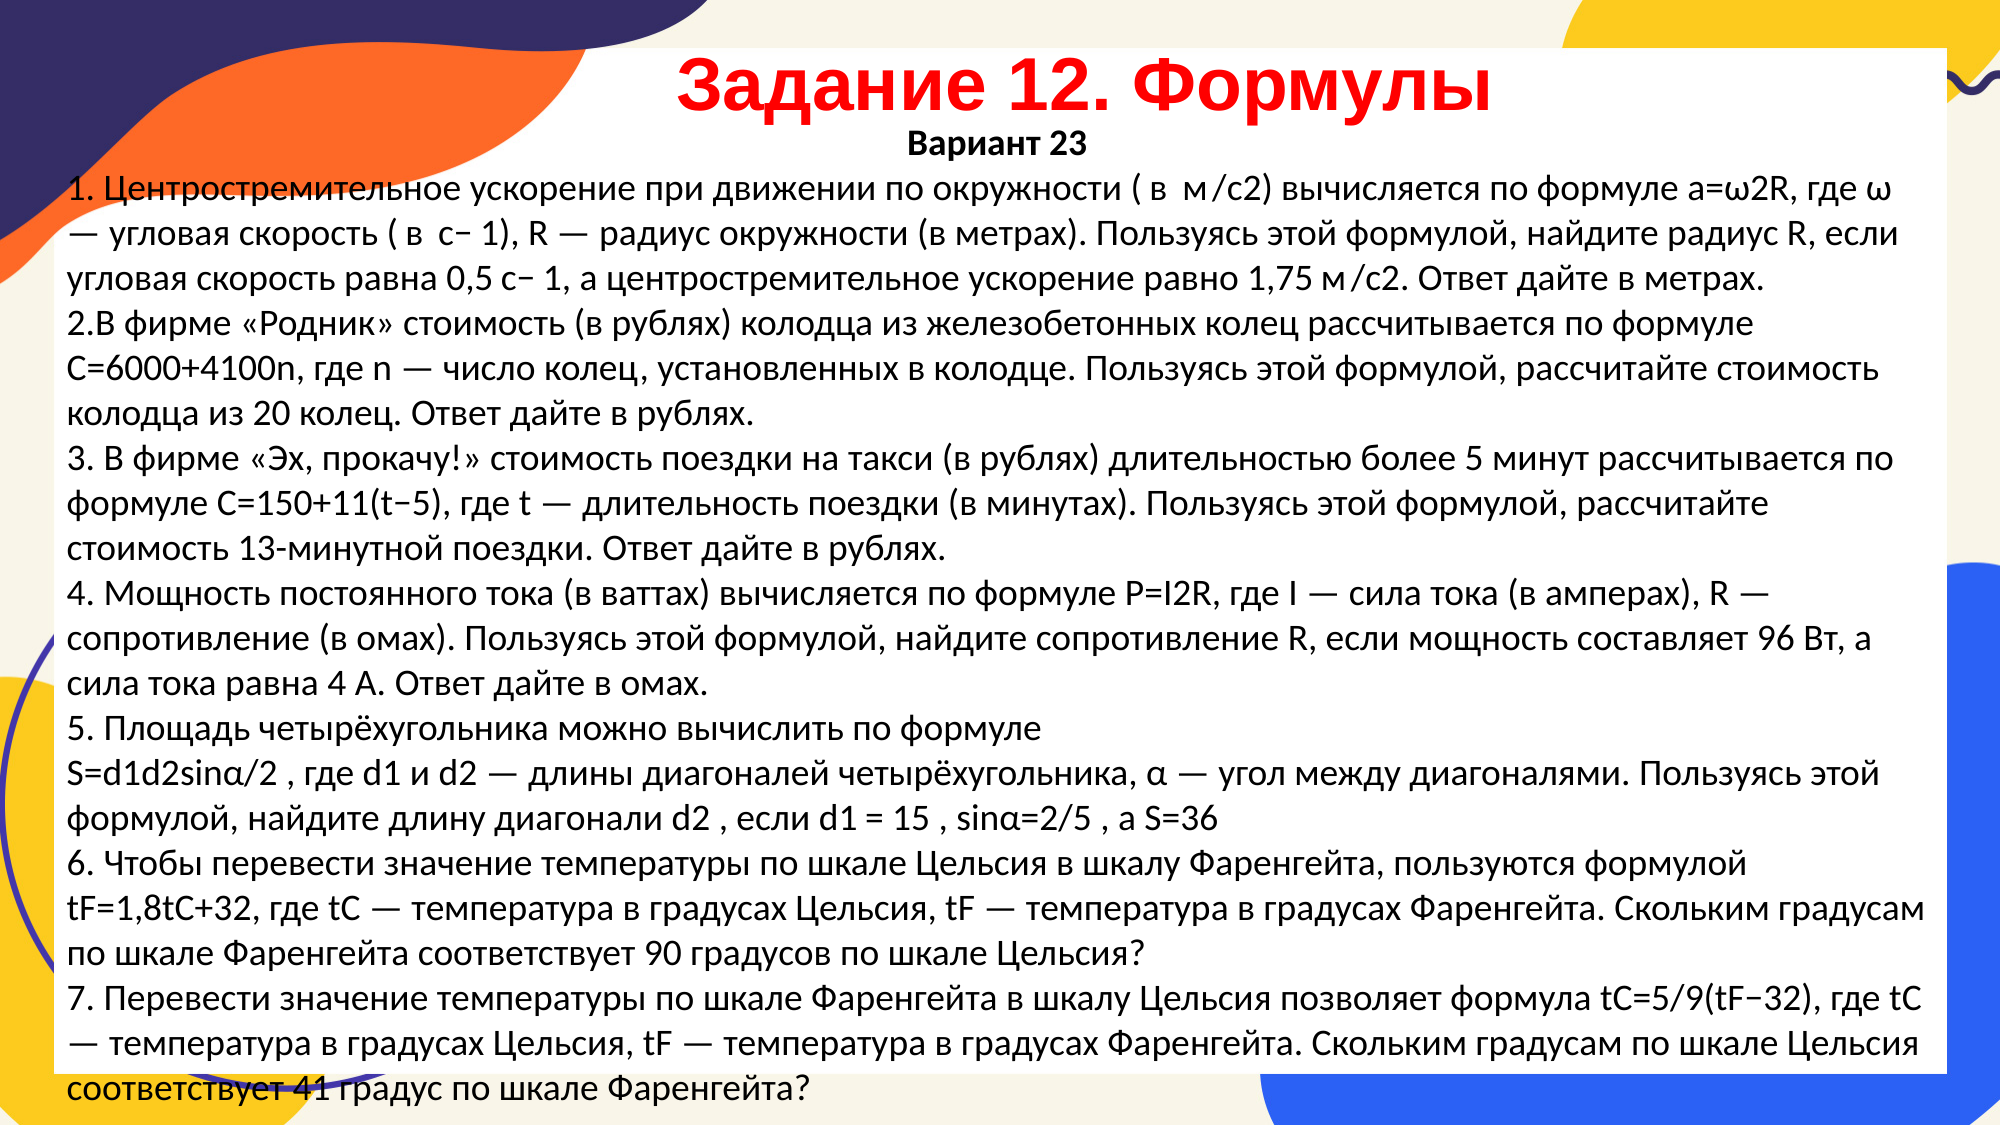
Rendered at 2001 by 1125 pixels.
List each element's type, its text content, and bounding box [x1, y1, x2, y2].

picture [0, 0, 2000, 1125]
text_box Вариант 23 1. Центростремительное ускорение при движении по окружности ( в м /с2) вычисляется по формуле a=ω2R, где ω — угловая скорость ( в с− 1), R — радиус окружности (в метрах). Пользуясь этой формулой, найдите радиус R, если угловая скорость равна 0,5 с− 1, а центростремительное ускорение равно 1,75 м /с2. Ответ дайте в метрах. 2.В фирме «Родник» стоимость (в рублях) колодца из железобетонных колец рассчитывается по формуле C=6000+4100n, где n — число колец, установленных в колодце. Пользуясь этой формулой, рассчитайте стоимость колодца из 20 колец. Ответ дайте в рублях. 3. В фирме «Эх, прокачу!» стоимость поездки на такси (в рублях) длительностью более 5 минут рассчитывается по формуле C=150+11(t−5), где t — длительность поездки (в минутах). Пользуясь этой формулой, рассчитайте стоимость 13-минутной поездки. Ответ дайте в рублях. 4. Мощность постоянного тока (в ваттах) вычисляется по формуле P=I2R, где I — сила тока (в амперах), R — сопротивление (в омах). Пользуясь этой формулой, найдите сопротивление R, если мощность составляет 96 Вт, а сила тока равна 4 А. Ответ дайте в омах. 5. Площадь четырёхугольника можно вычислить по формуле S=d1d2sinα/2 , где d1 и d2 — длины диагоналей четырёхугольника, α — угол между диагоналями. Пользуясь этой формулой, найдите длину диагонали d2 , если d1 = 15 , sinα=2/5 , a S=36 6. Чтобы перевести значение температуры по шкале Цельсия в шкалу Фаренгейта, пользуются формулой tF=1,8tC+32, где tC — температура в градусах Цельсия, tF — температура в градусах Фаренгейта. Скольким градусам по шкале Фаренгейта соответствует 90 градусов по шкале Цельсия? 7. Перевести значение температуры по шкале Фаренгейта в шкалу Цельсия позволяет формула tC=5/9(tF−32), где tC — температура в градусах Цельсия, tF — температура в градусах Фаренгейта. Скольким градусам по шкале Цельсия соответствует 41 градус по шкале Фаренгейта? [51, 110, 1943, 1115]
text_box Задание 12. Формулы [661, 37, 1600, 110]
